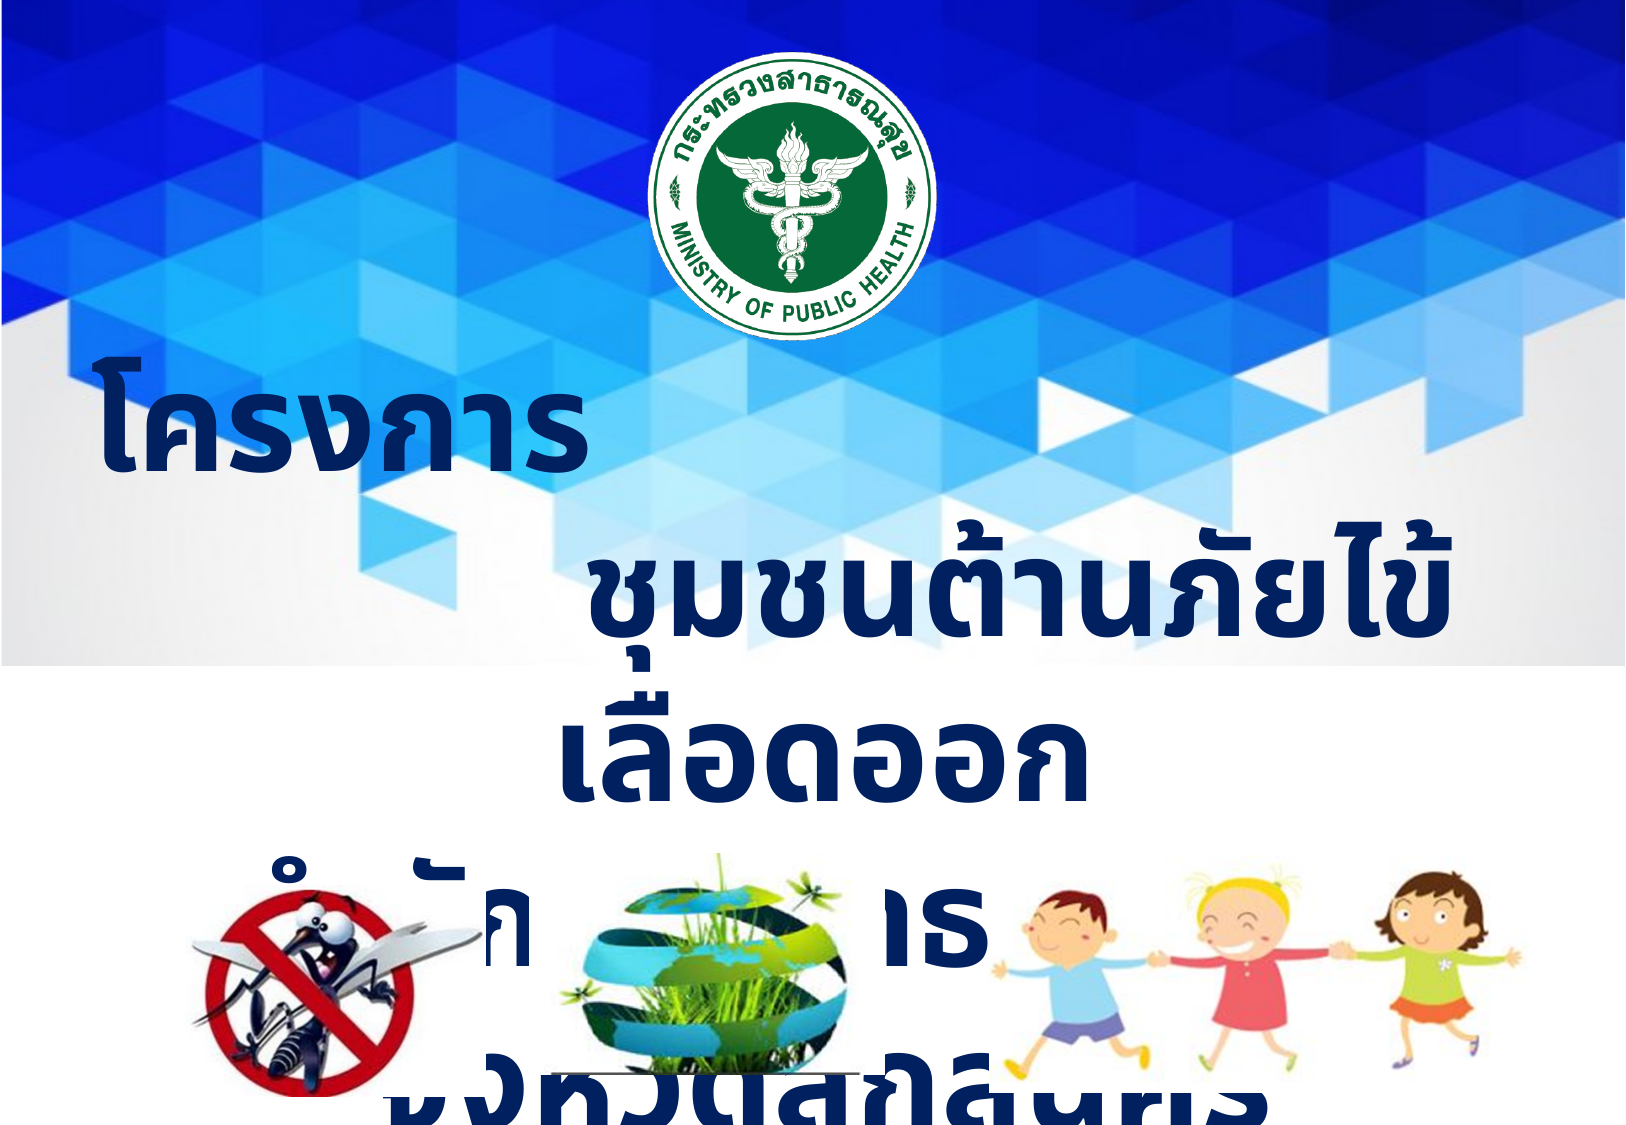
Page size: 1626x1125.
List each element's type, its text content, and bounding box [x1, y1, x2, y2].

picture [528, 853, 886, 1075]
picture [989, 831, 1529, 1093]
text_box โครงการ ชุมชนต้านภัยไข้เลือดออก สำนักงานสาธารณสุขจังหวัดสกลนคร [68, 677, 1581, 1125]
picture [1, 0, 1625, 666]
picture [127, 885, 486, 1097]
